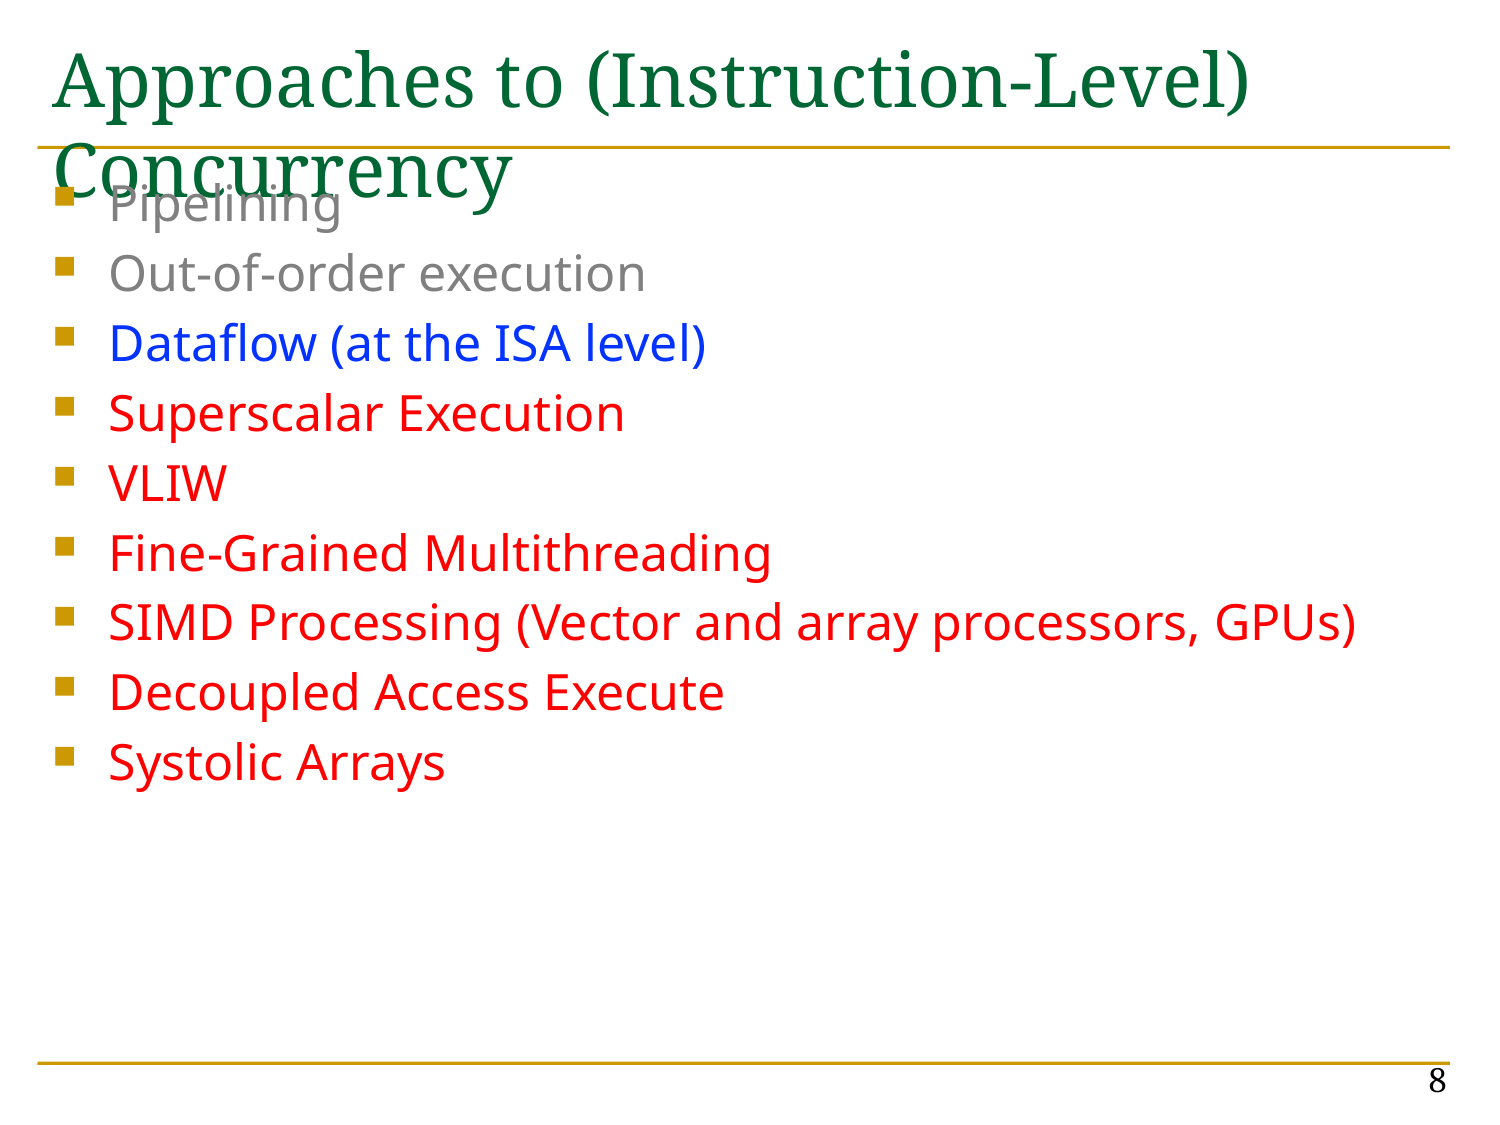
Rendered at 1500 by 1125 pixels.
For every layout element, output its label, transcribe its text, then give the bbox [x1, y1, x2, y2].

slide_number 8 [1111, 1036, 1462, 1112]
list Pipelining Out-of-order execution Dataflow (at the ISA level) Superscalar Execution VLIW Fine-Grained Multithreading SIMD Processing (Vector and array processors, GPUs) Decoupled Access Execute Systolic Arrays [37, 163, 1450, 1016]
title Approaches to (Instruction-Level) Concurrency [37, 24, 1500, 200]
